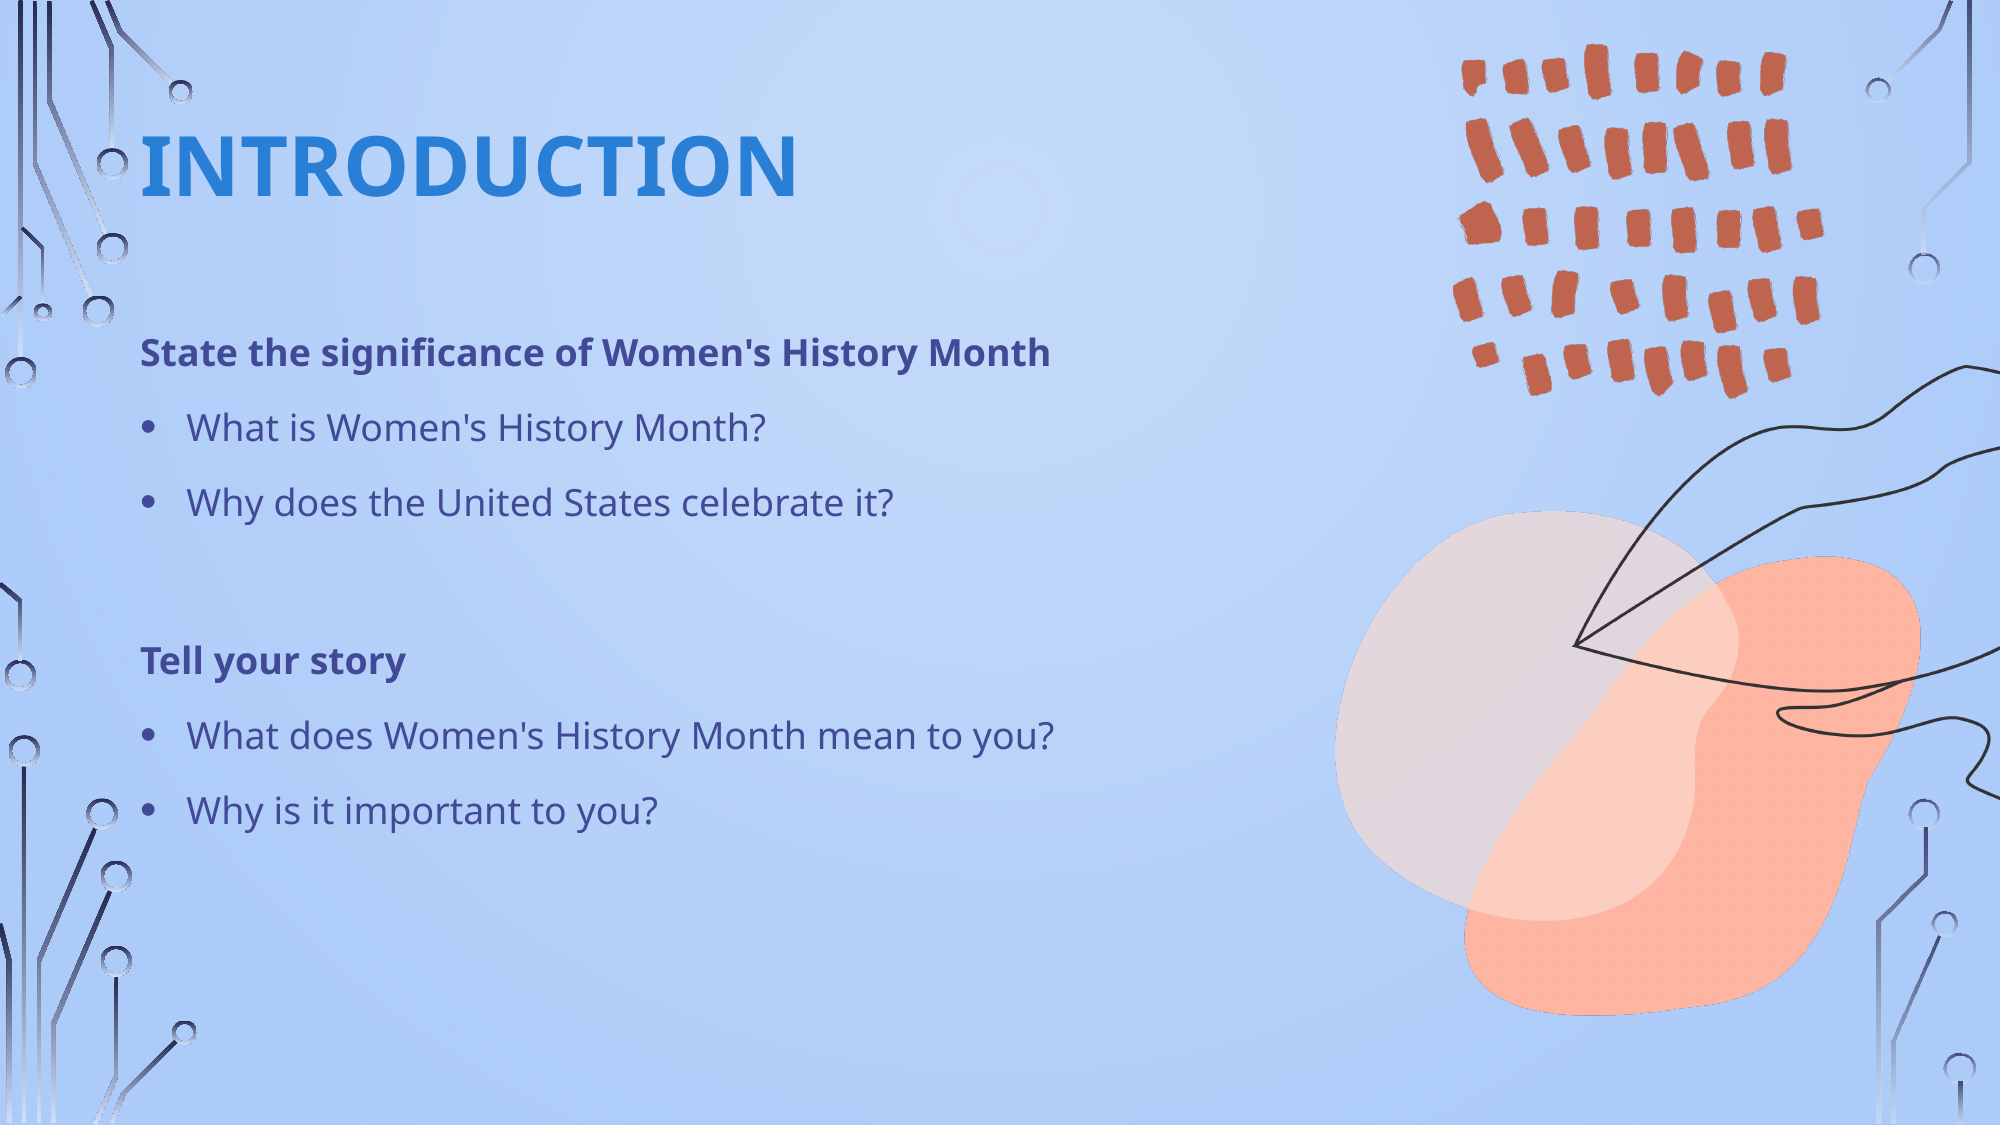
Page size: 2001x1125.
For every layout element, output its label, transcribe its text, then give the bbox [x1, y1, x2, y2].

picture [1335, 43, 2000, 1016]
title Introduction [125, 117, 1188, 313]
list State the significance of Women's History Month What is Women's History Month? Why does the United States celebrate it? Tell your story What does Women's History Month mean to you? Why is it important to you? [125, 313, 1188, 850]
